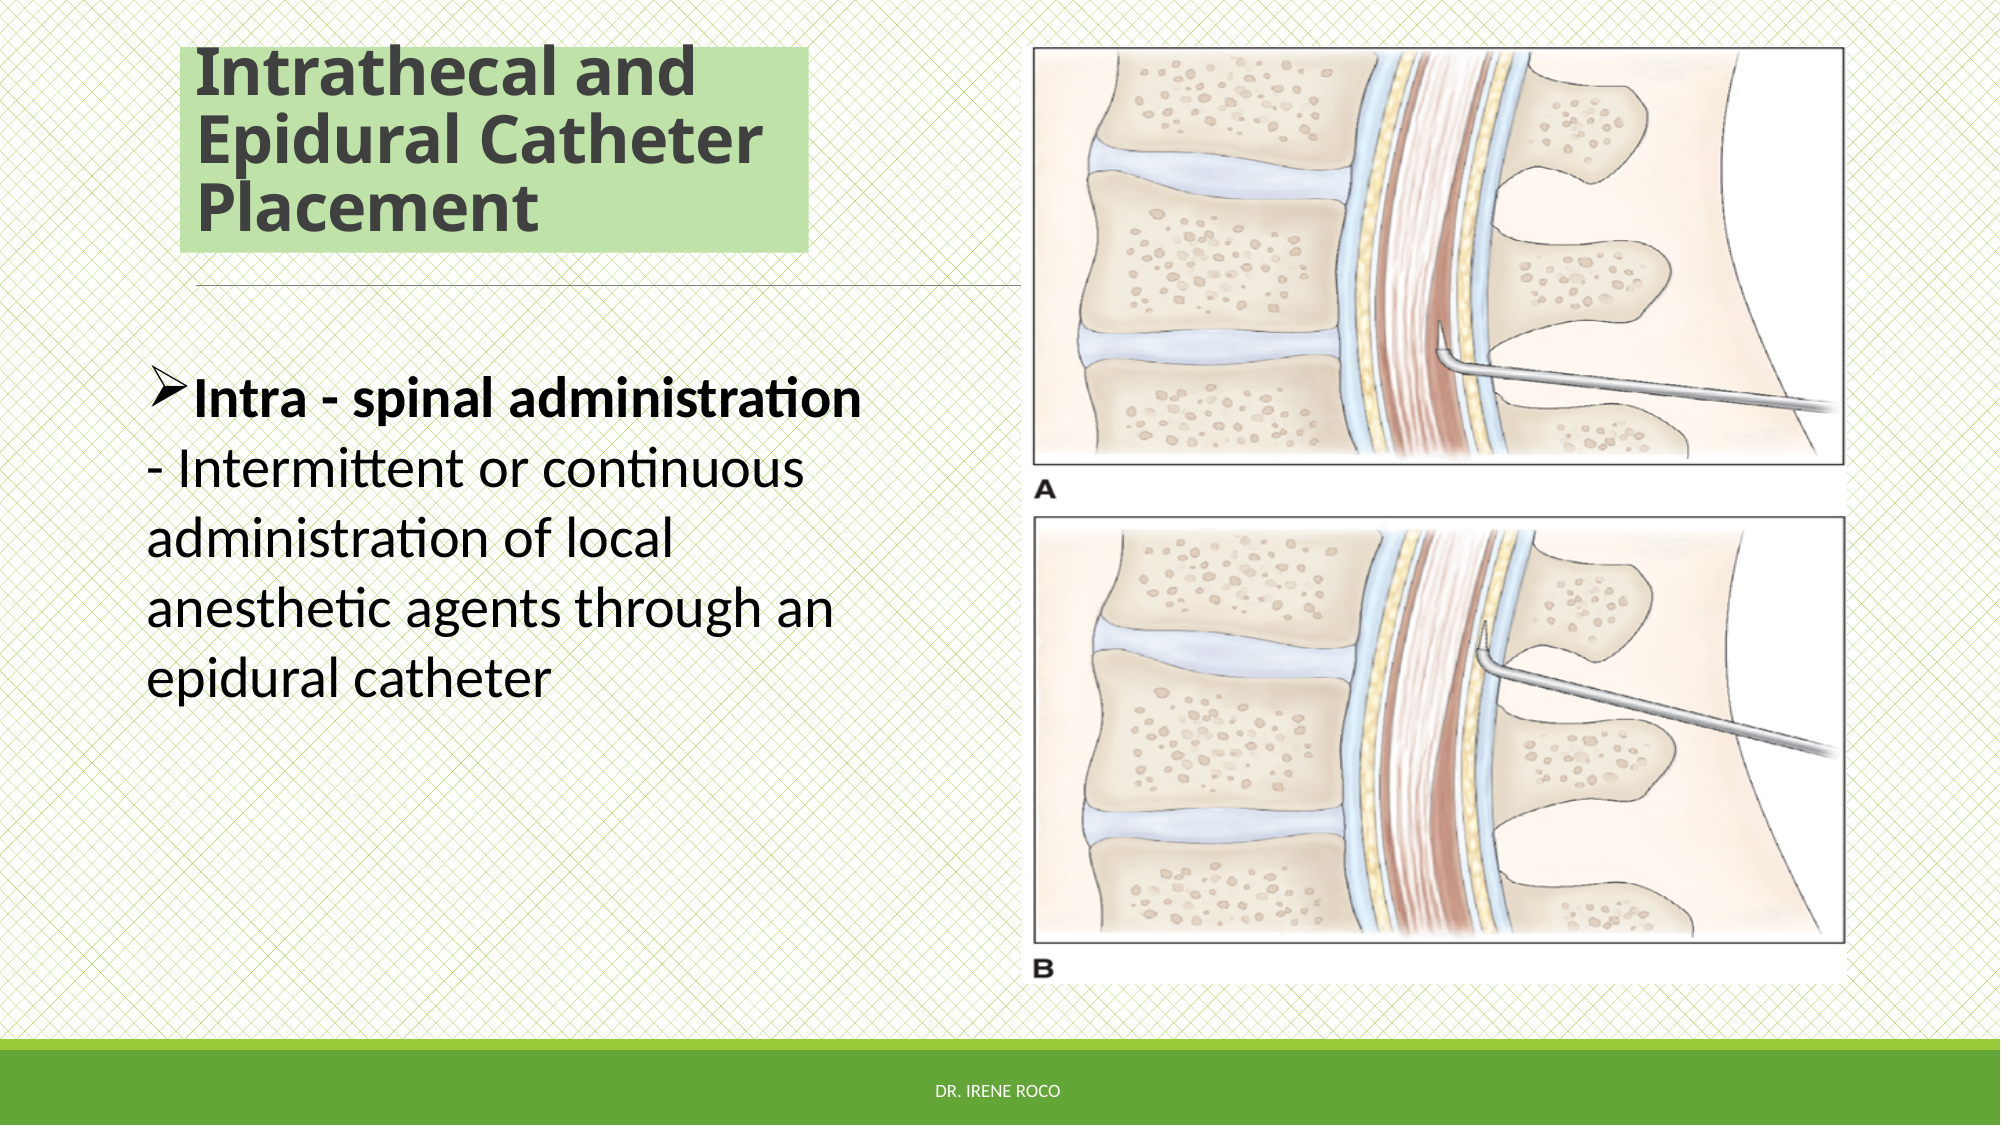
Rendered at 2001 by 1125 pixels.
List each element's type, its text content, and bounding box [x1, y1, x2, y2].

text_box Intra - spinal administration - Intermittent or continuous administration of local anesthetic agents through an epidural catheter [131, 351, 903, 717]
footer Dr. Irene Roco [604, 1059, 1396, 1120]
title Intrathecal and Epidural Catheter Placement [180, 47, 809, 253]
picture [1020, 46, 1848, 984]
